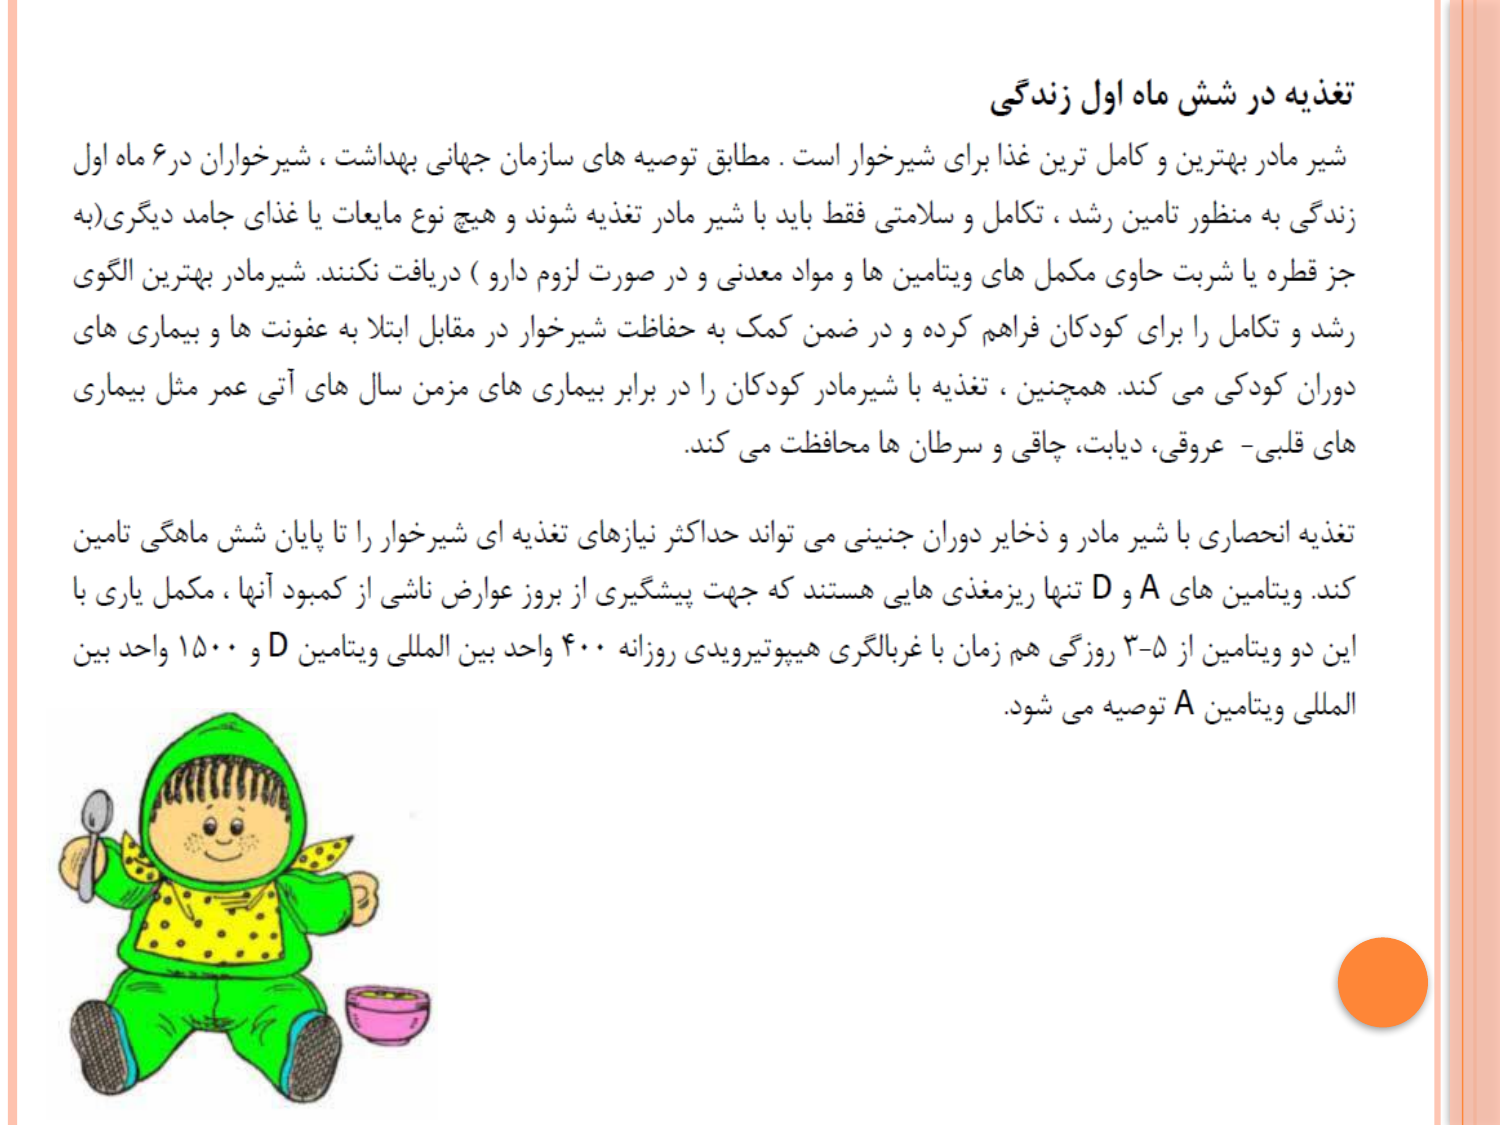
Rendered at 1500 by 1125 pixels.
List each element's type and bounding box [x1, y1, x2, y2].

picture [46, 708, 439, 1121]
list [28, 69, 1429, 753]
